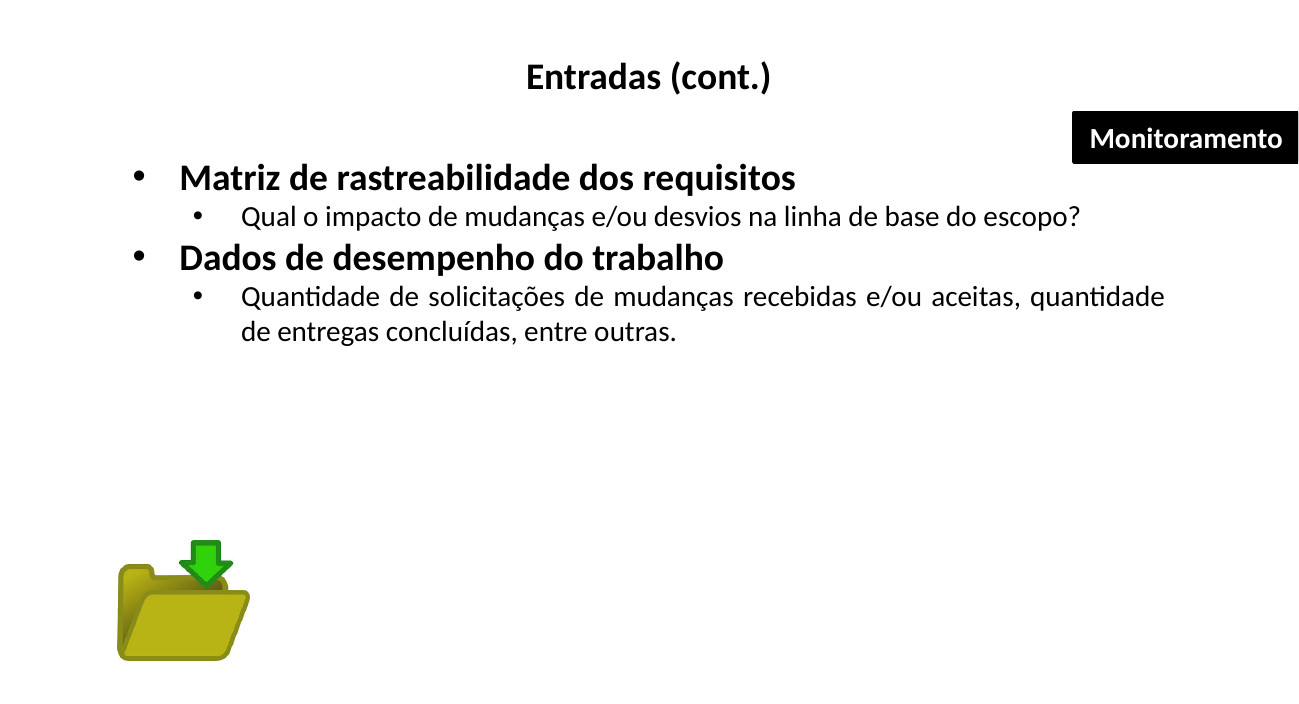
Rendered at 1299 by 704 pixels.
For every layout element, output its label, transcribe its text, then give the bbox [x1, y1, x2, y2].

picture [117, 540, 250, 661]
text_box Matriz de rastreabilidade dos requisitos Qual o impacto de mudanças e/ou desvios na linha de base do escopo? Dados de desempenho do trabalho Quantidade de solicitações de mudanças recebidas e/ou aceitas, quantidade de entregas concluídas, entre outras. [117, 145, 1181, 358]
text_box Entradas (cont.) [0, 44, 1299, 106]
text_box Monitoramento [1074, 112, 1299, 162]
